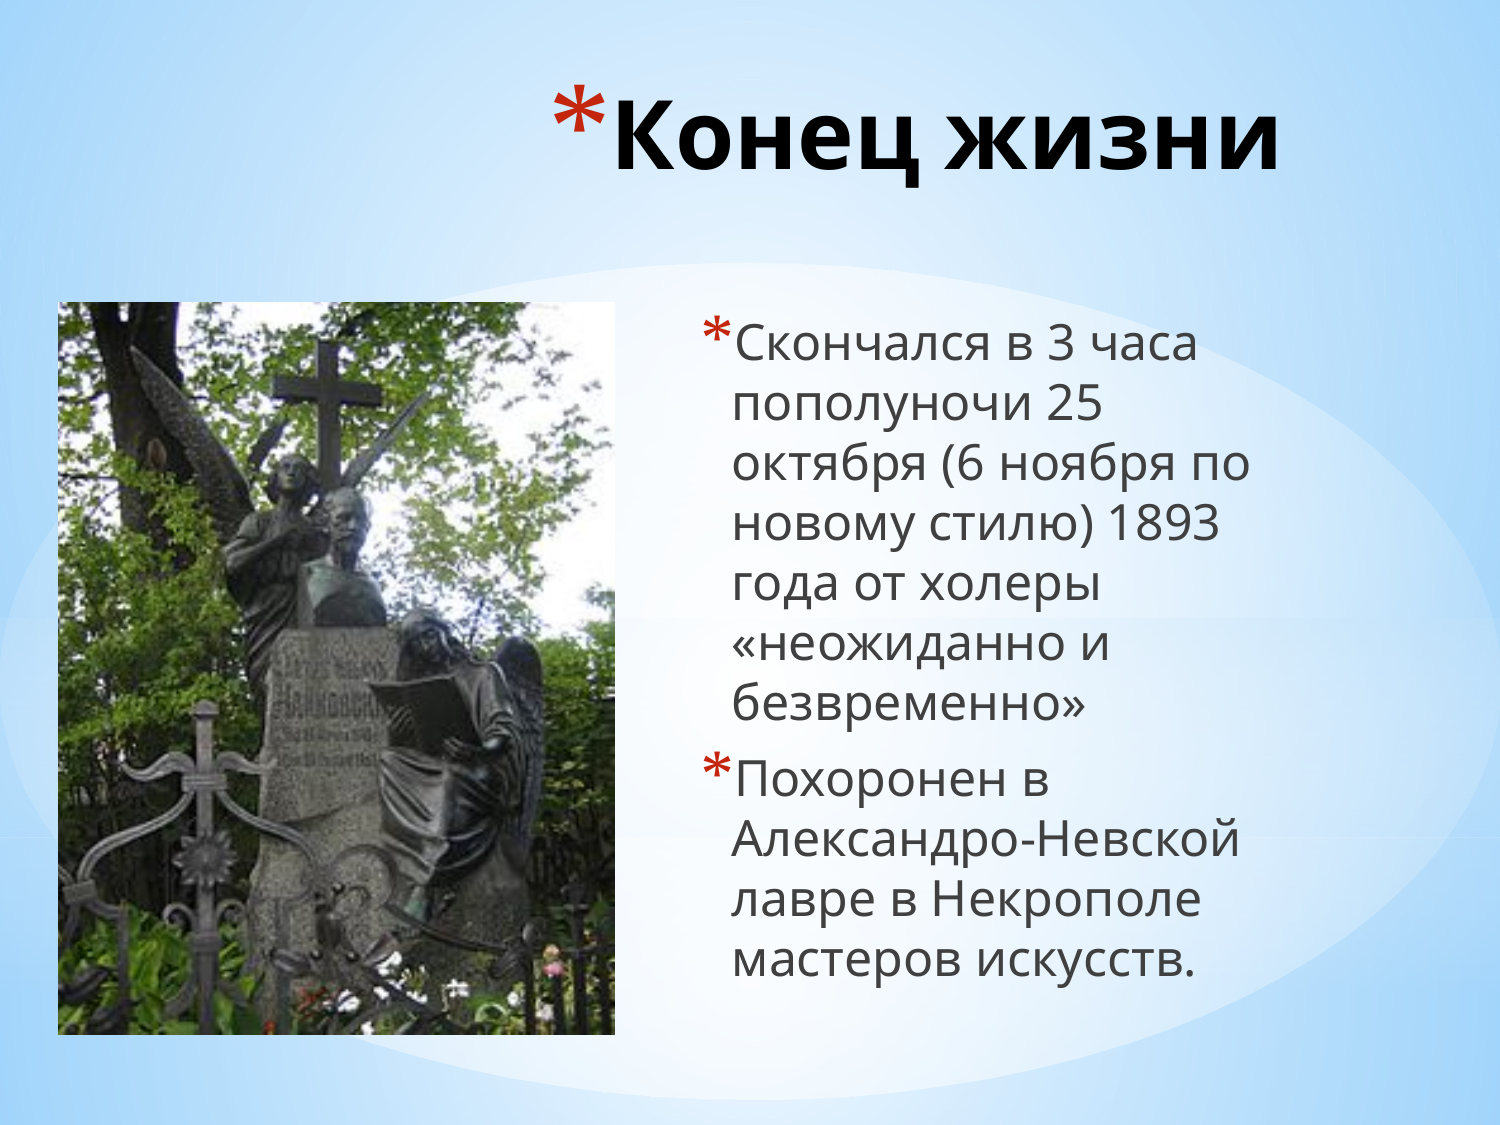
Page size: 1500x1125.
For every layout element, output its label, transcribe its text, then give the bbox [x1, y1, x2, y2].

list Скончался в 3 часа пополуночи 25 октября (6 ноября по новому стилю) 1893 года от холеры «неожиданно и безвременно» Похоронен в Александро-Невской лавре в Некрополе мастеров искусств. [679, 302, 1304, 1012]
picture [58, 302, 616, 1035]
title Конец жизни [230, 66, 1299, 254]
